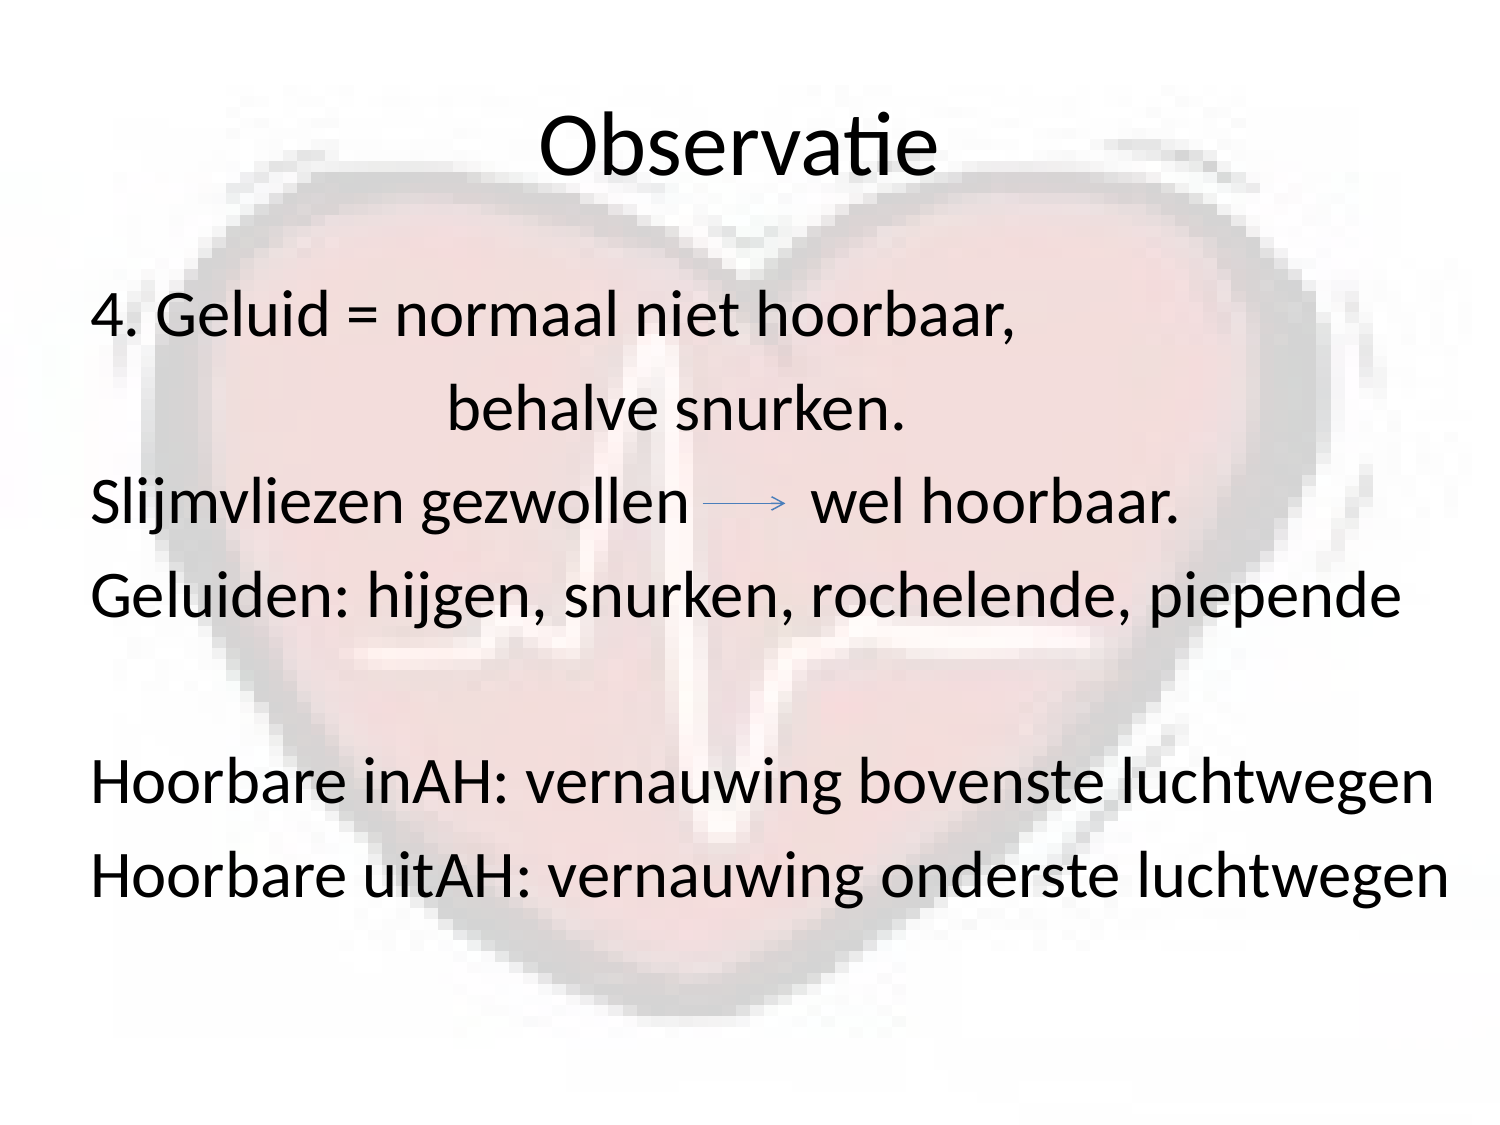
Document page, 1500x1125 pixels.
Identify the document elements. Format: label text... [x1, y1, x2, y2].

list 4. Geluid = normaal niet hoorbaar, behalve snurken. Slijmvliezen gezwollen wel hoorbaar. Geluiden: hijgen, snurken, rochelende, piepende Hoorbare inAH: vernauwing bovenste luchtwegen Hoorbare uitAH: vernauwing onderste luchtwegen [75, 262, 1500, 1005]
title Observatie [75, 45, 1425, 233]
